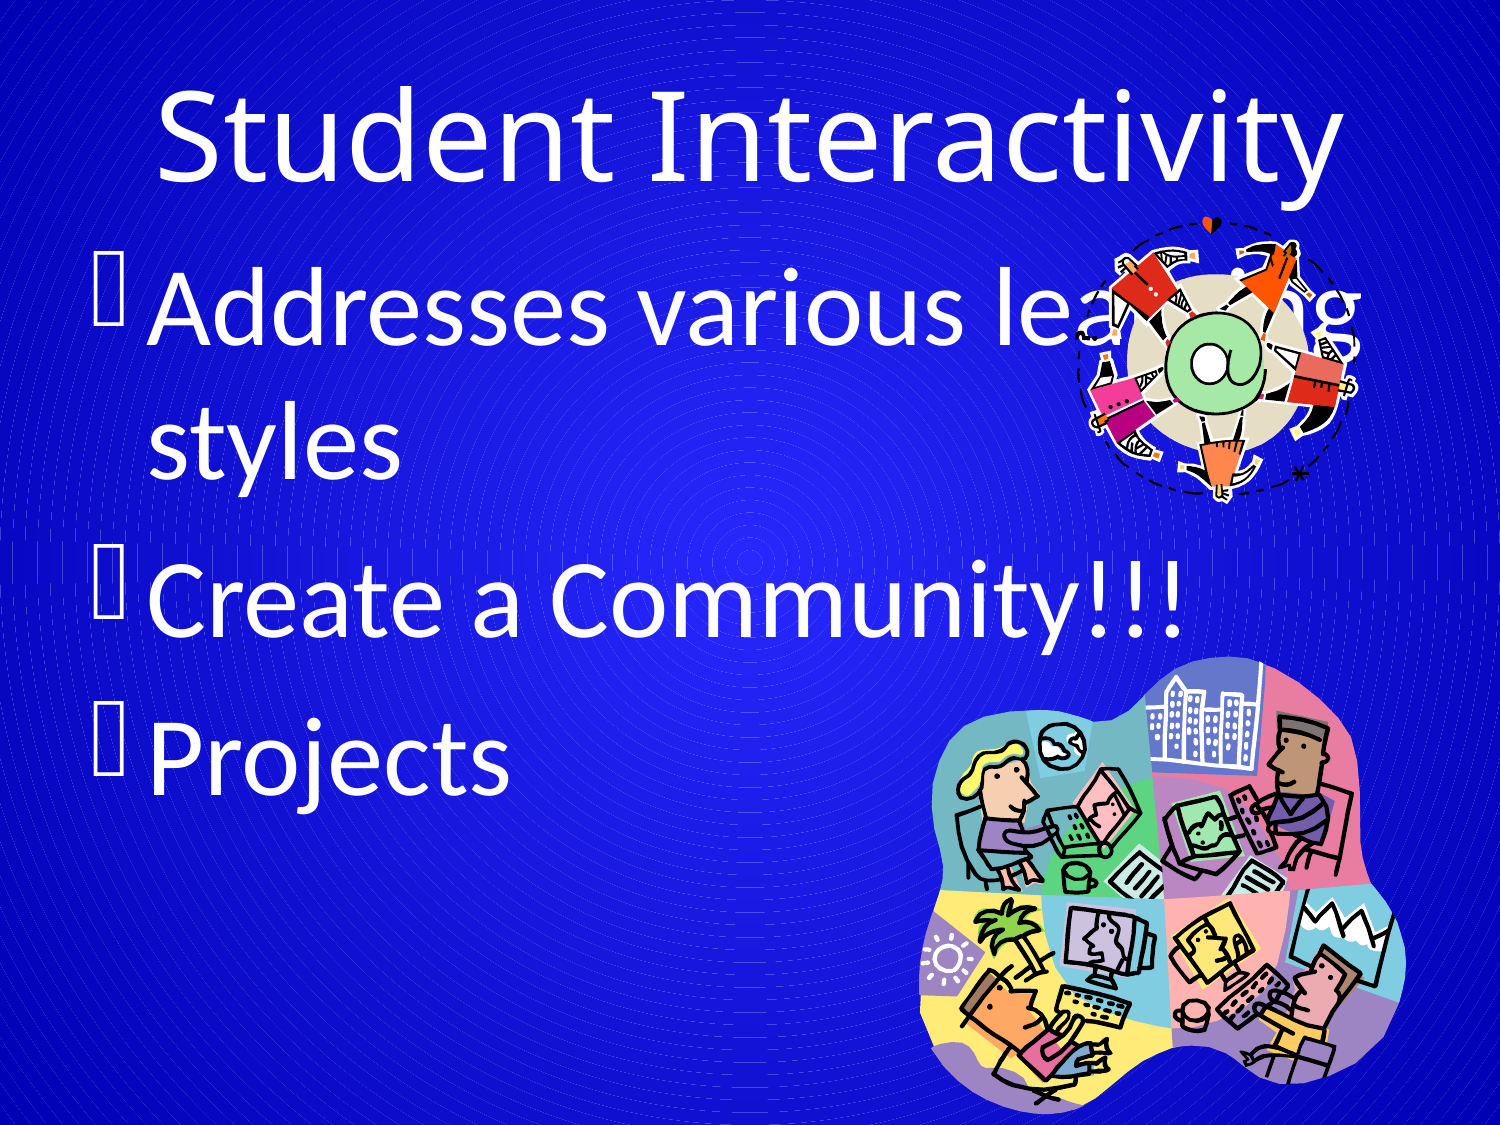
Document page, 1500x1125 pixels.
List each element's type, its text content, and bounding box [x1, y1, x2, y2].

list Addresses various learning styles Create a Community!!! Projects [74, 224, 1426, 1088]
title Student Interactivity [0, 37, 1500, 226]
picture [912, 649, 1413, 1121]
picture [1074, 212, 1363, 509]
